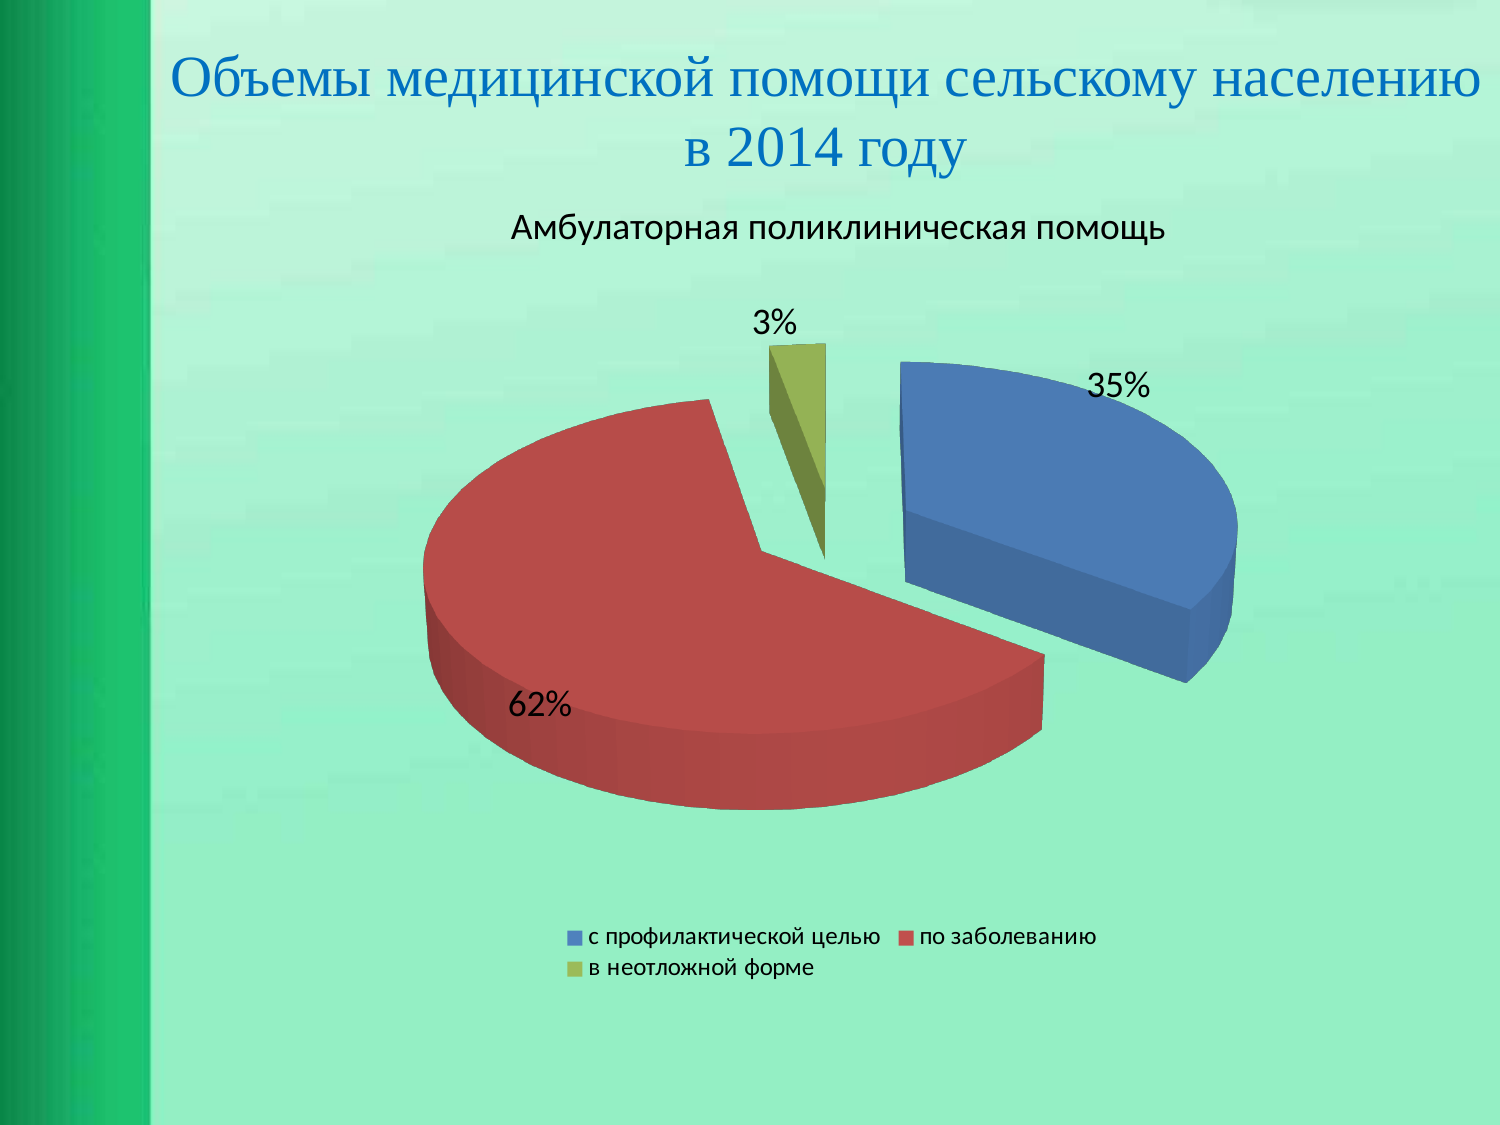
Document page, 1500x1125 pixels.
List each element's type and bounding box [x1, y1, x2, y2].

chart [348, 231, 1318, 988]
picture [0, 0, 1500, 1125]
